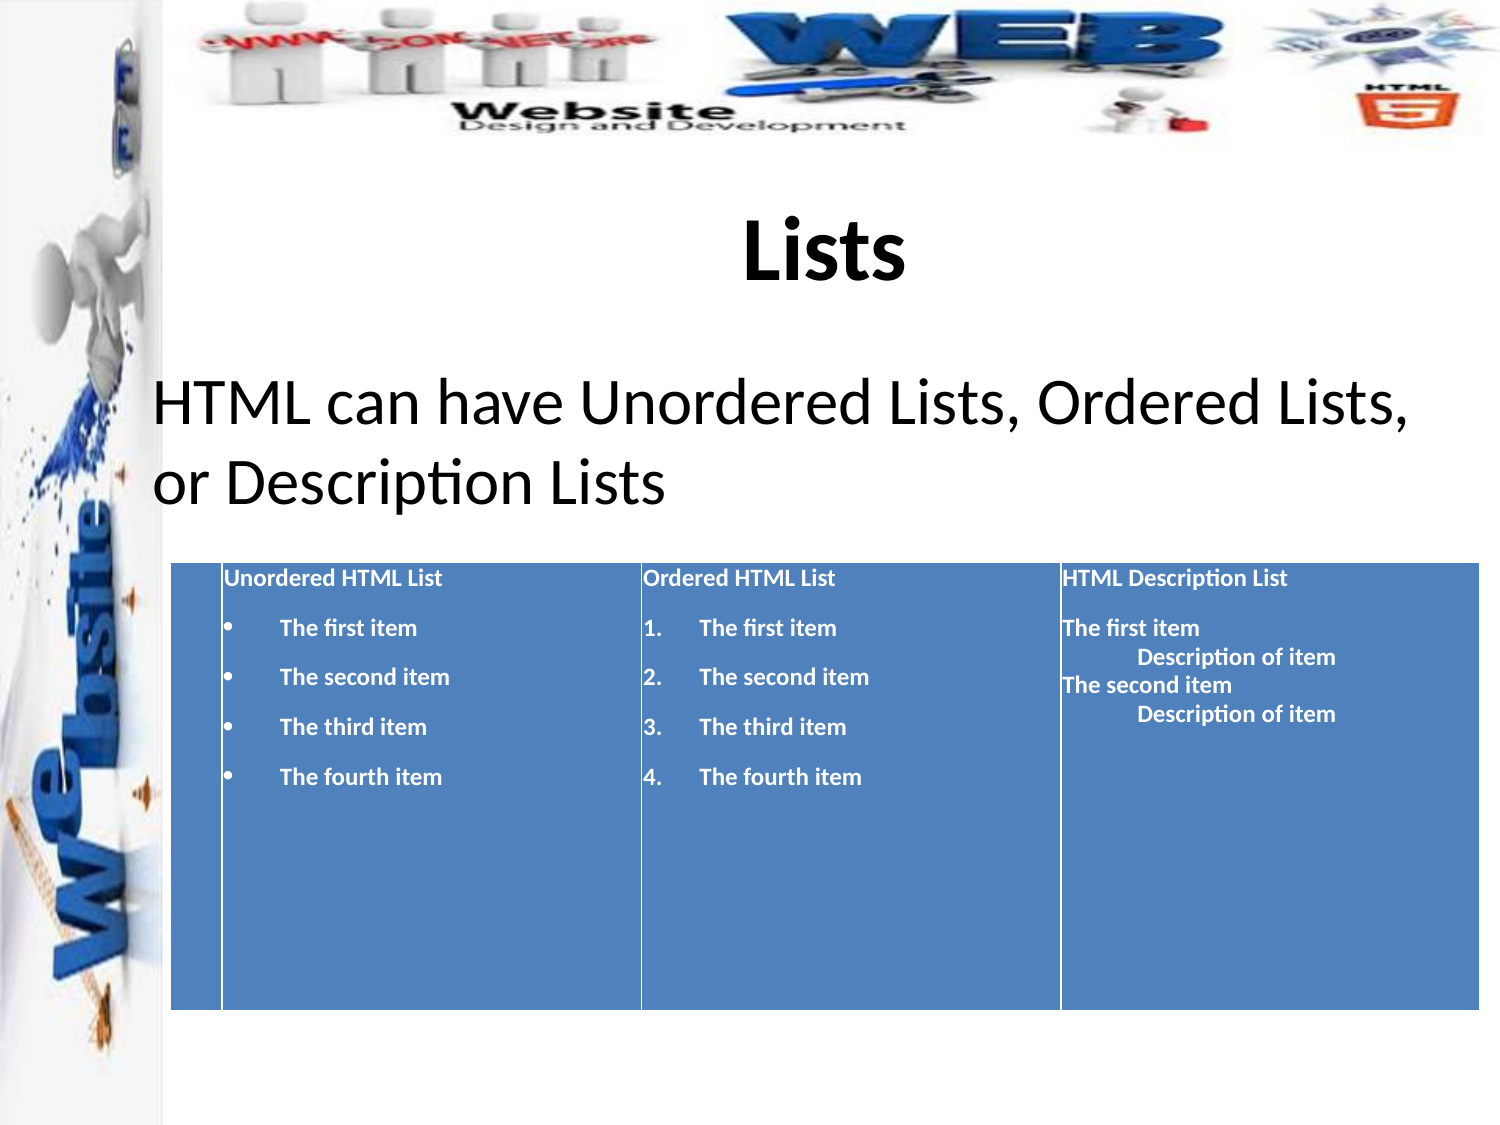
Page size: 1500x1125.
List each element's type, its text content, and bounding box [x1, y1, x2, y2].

text_box [74, 612, 1500, 688]
table_header HTML Description List The first item Description of item The second item Description of item [1062, 563, 1479, 612]
picture [0, 0, 1500, 1125]
table_header HTML Description List The first item Description of item The second item Description of item [1062, 688, 1479, 1010]
title Lists [150, 149, 1500, 338]
list HTML can have Unordered Lists, Ordered Lists, or Description Lists [137, 350, 1488, 612]
table_header Unordered HTML List The first item The second item The third item The fourth item [223, 563, 641, 612]
table_header [171, 688, 221, 1010]
list HTML can have Unordered Lists, Ordered Lists, or Description Lists [137, 688, 1488, 1093]
table_header Ordered HTML List The first item The second item The third item The fourth item [642, 688, 1060, 1010]
table_header Ordered HTML List The first item The second item The third item The fourth item [642, 563, 1060, 612]
table_header [171, 563, 221, 612]
table_header Unordered HTML List The first item The second item The third item The fourth item [223, 688, 641, 1010]
